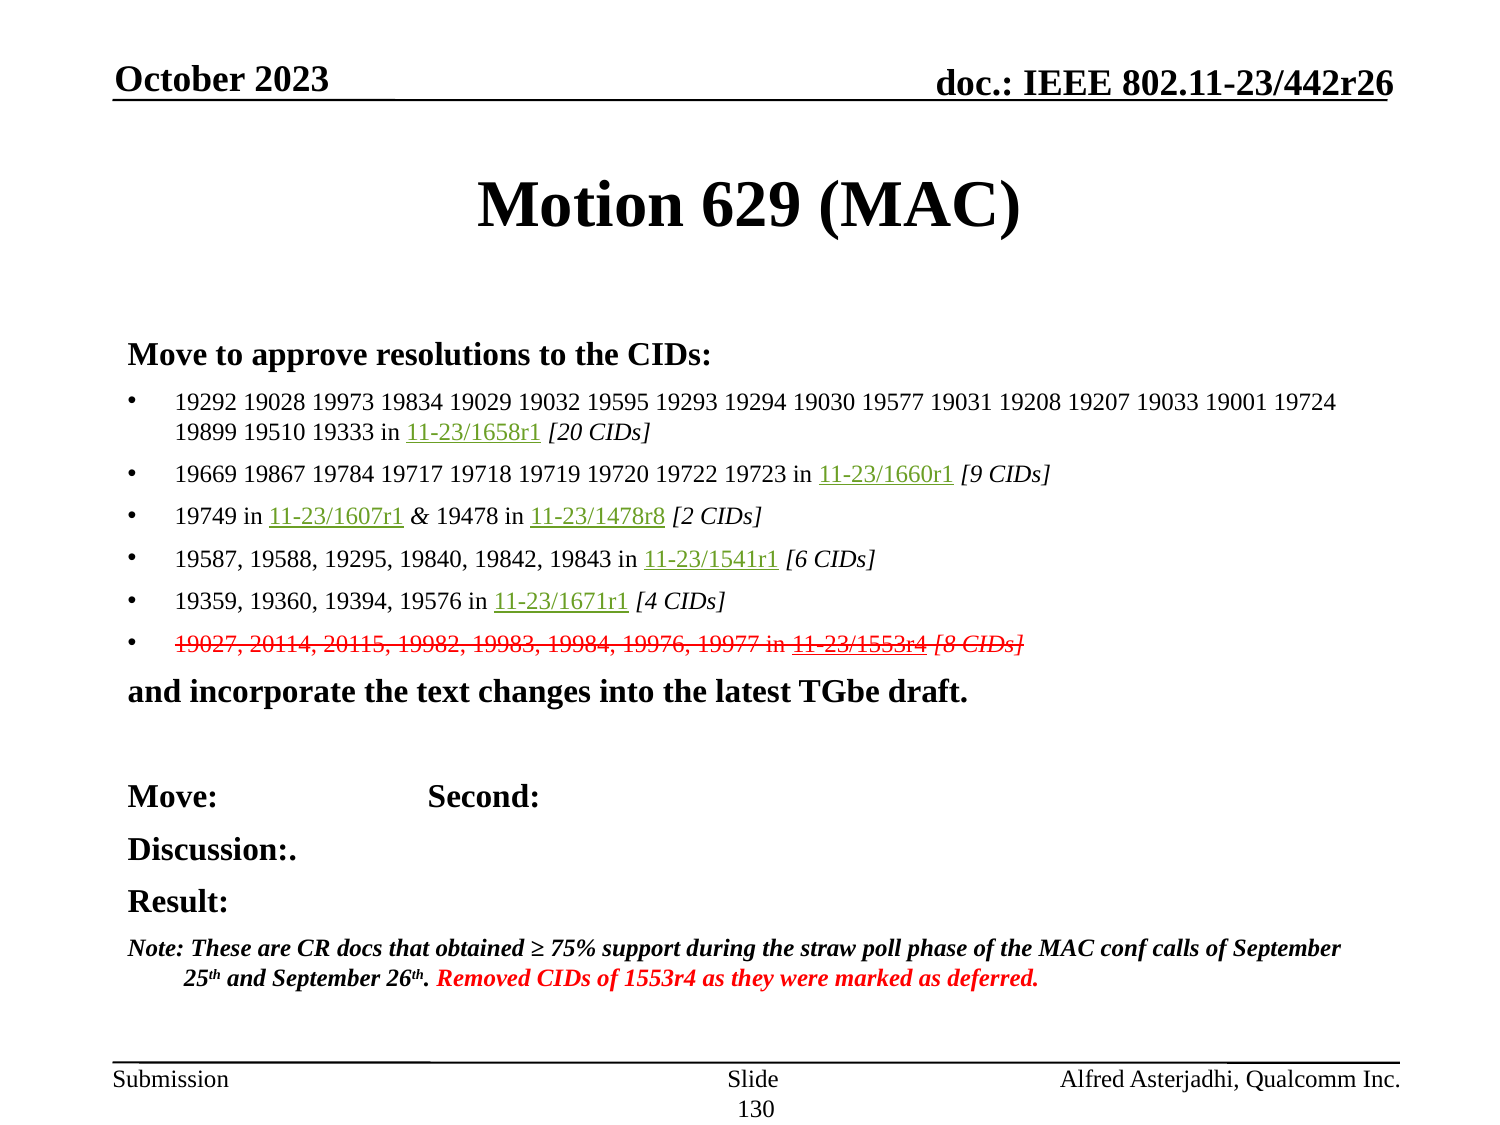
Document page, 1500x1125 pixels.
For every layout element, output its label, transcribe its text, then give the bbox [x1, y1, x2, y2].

slide_number Slide 130 [712, 1061, 800, 1123]
list Move to approve resolutions to the CIDs: 19292 19028 19973 19834 19029 19032 19595 19293 19294 19030 19577 19031 19208 19207 19033 19001 19724 19899 19510 19333 in 11-23/1658r1 [20 CIDs] 19669 19867 19784 19717 19718 19719 19720 19722 19723 in 11-23/1660r1 [9 CIDs] 19749 in 11-23/1607r1 & 19478 in 11-23/1478r8 [2 CIDs] 19587, 19588, 19295, 19840, 19842, 19843 in 11-23/1541r1 [6 CIDs] 19359, 19360, 19394, 19576 in 11-23/1671r1 [4 CIDs] 19027, 20114, 20115, 19982, 19983, 19984, 19976, 19977 in 11-23/1553r4 [8 CIDs] and incorporate the text changes into the latest TGbe draft. Move: Second: Discussion:. Result: Note: These are CR docs that obtained ≥ 75% support during the straw poll phase of the MAC conf calls of September 25th and September 26th. Removed CIDs of 1553r4 as they were marked as deferred. [112, 324, 1388, 1063]
title Motion 629 (MAC) [112, 112, 1388, 288]
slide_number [114, 54, 423, 100]
footer Alfred Asterjadhi, Qualcomm Inc. [878, 1061, 1402, 1093]
